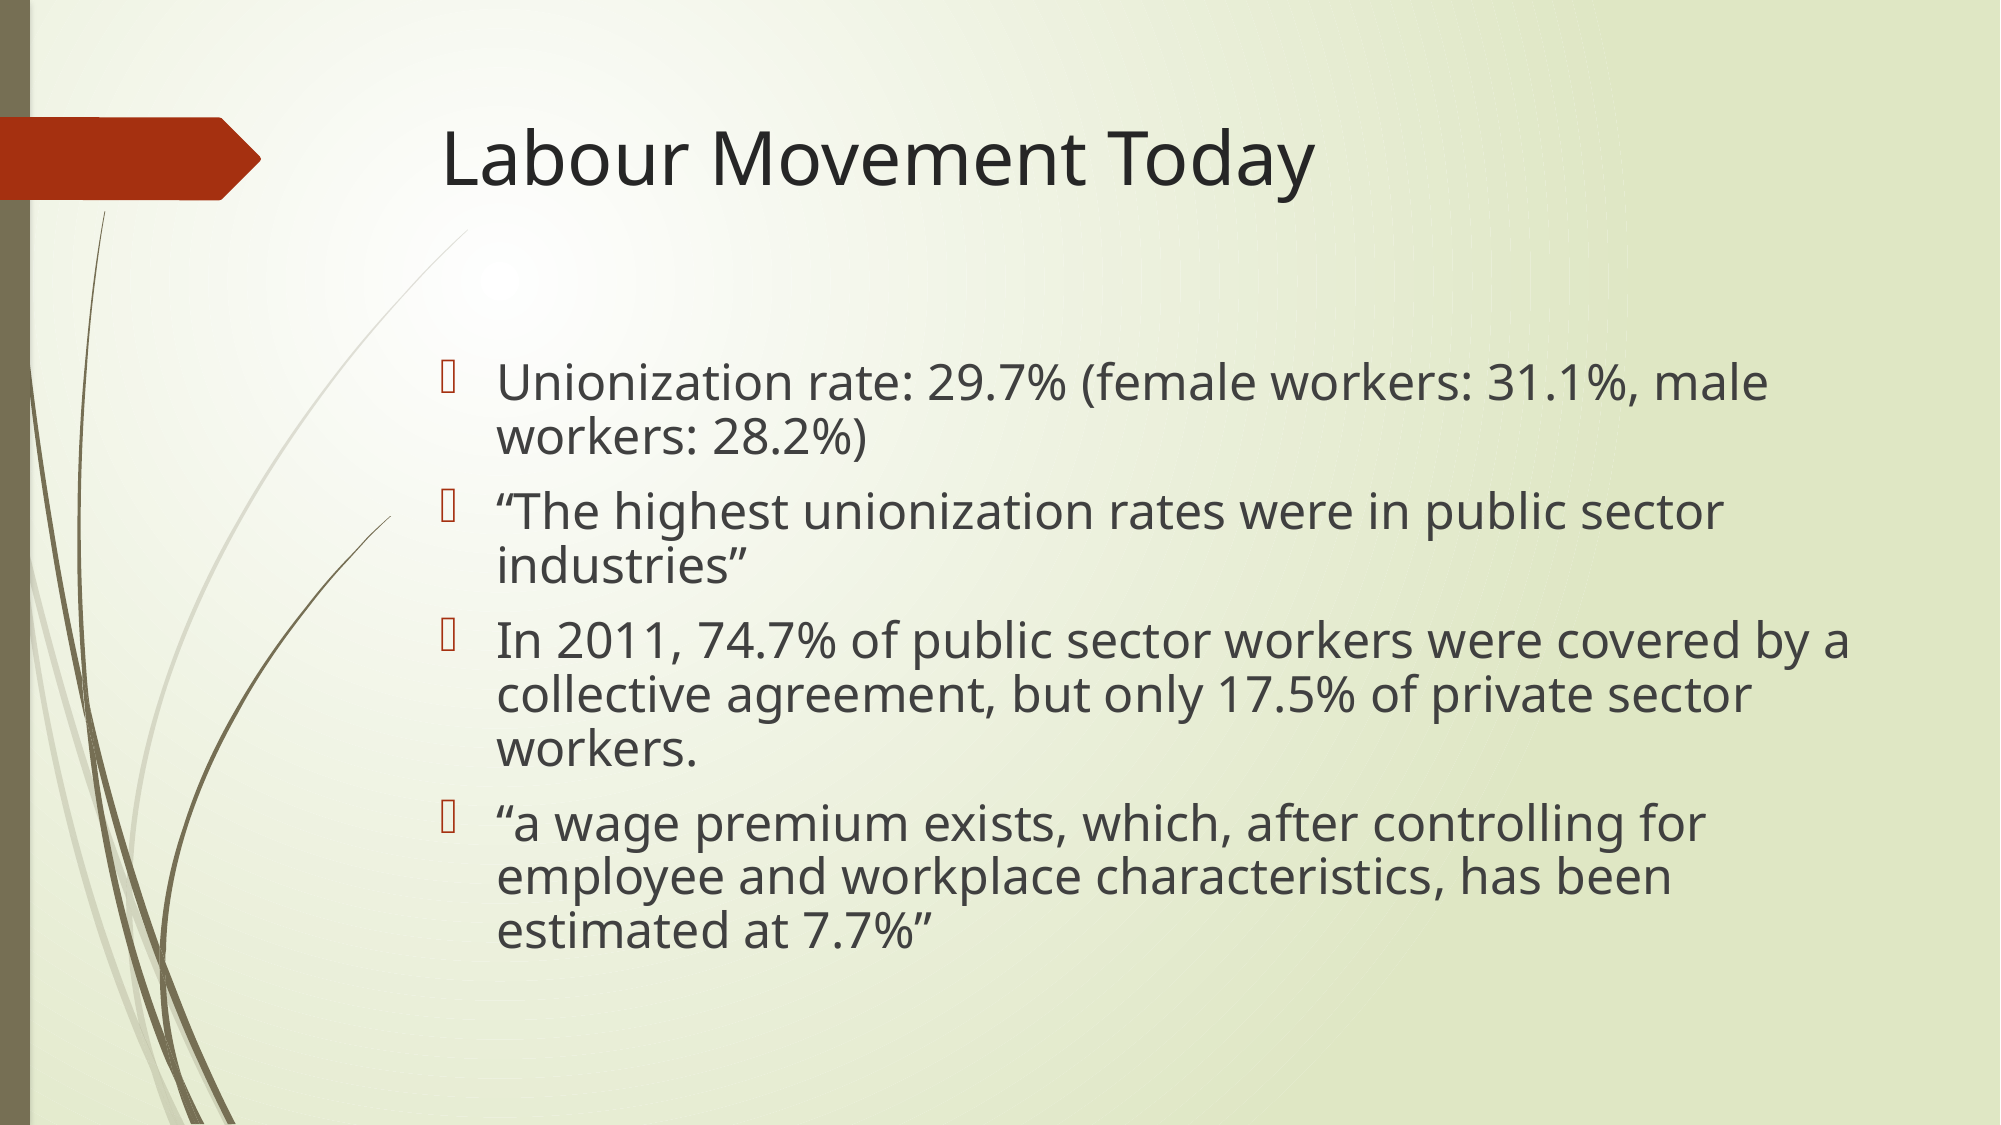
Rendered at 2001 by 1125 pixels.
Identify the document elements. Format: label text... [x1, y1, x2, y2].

list Unionization rate: 29.7% (female workers: 31.1%, male workers: 28.2%) “The highest unionization rates were in public sector industries” In 2011, 74.7% of public sector workers were covered by a collective agreement, but only 17.5% of private sector workers. “a wage premium exists, which, after controlling for employee and workplace characteristics, has been estimated at 7.7%” [424, 350, 1888, 970]
title Labour Movement Today [425, 102, 1888, 313]
